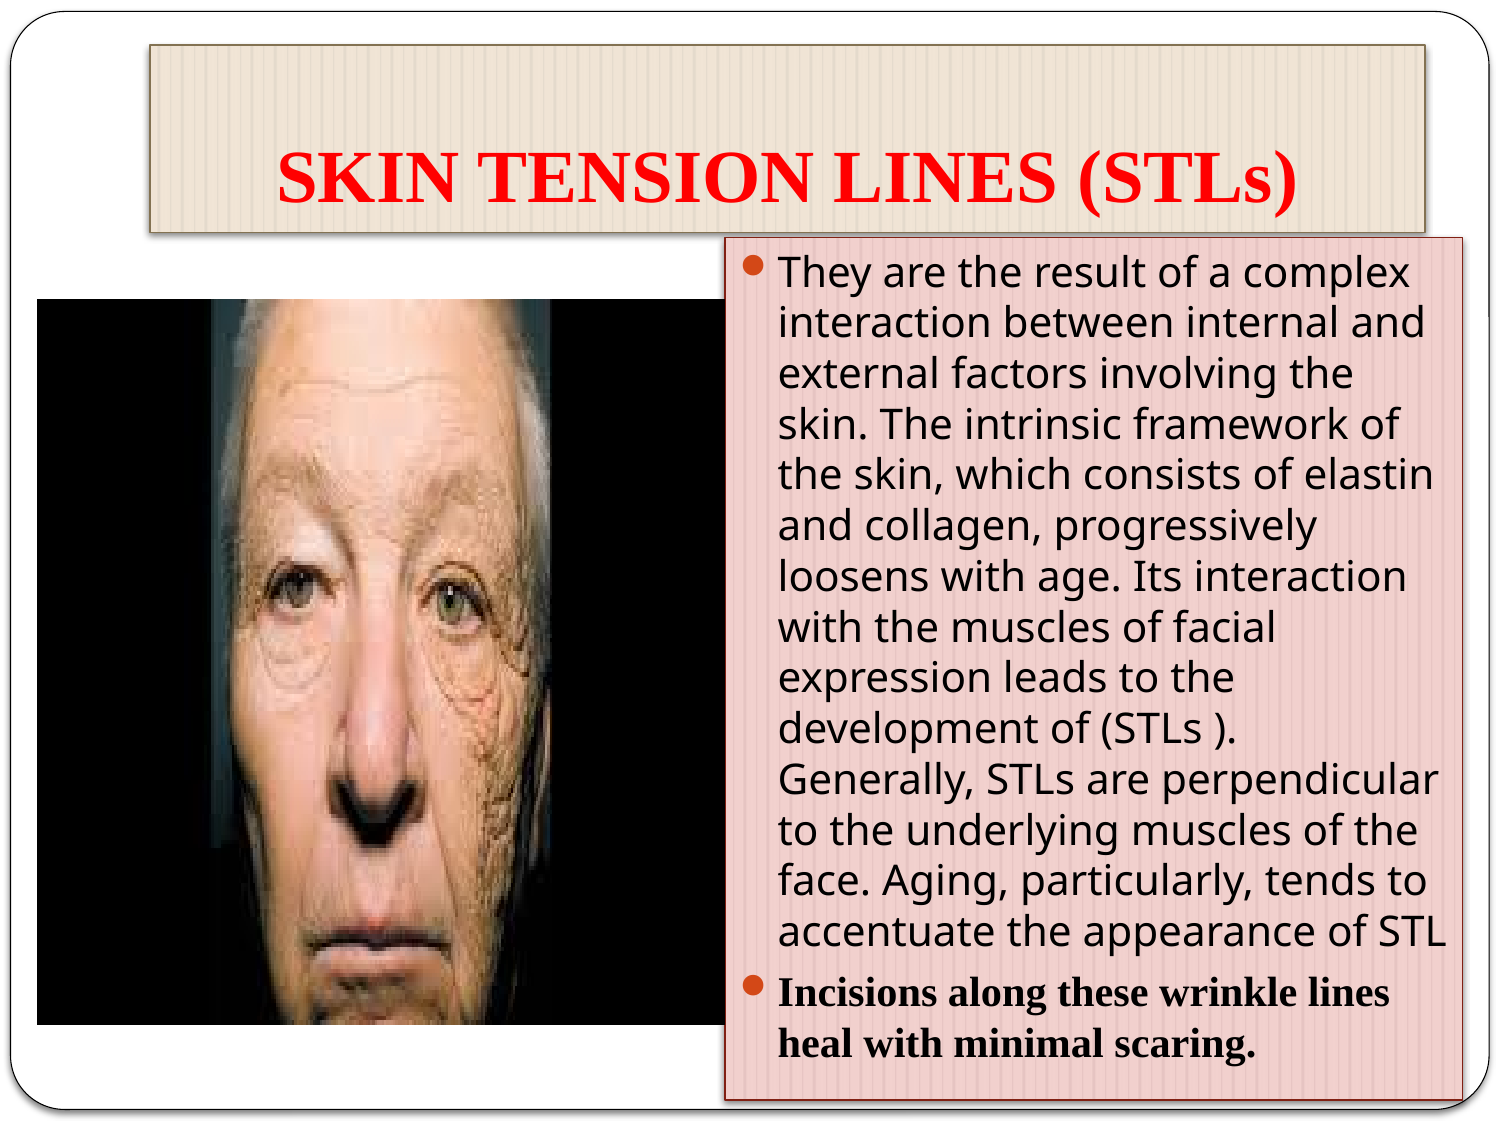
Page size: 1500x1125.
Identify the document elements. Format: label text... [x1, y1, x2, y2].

title SKIN TENSION LINES (STLs) [149, 44, 1426, 233]
picture [37, 299, 726, 1026]
list They are the result of a complex interaction between internal and external factors involving the skin. The intrinsic framework of the skin, which consists of elastin and collagen, progressively loosens with age. Its interaction with the muscles of facial expression leads to the development of (STLs ). Generally, STLs are perpendicular to the underlying muscles of the face. Aging, particularly, tends to accentuate the appearance of STL Incisions along these wrinkle lines heal with minimal scaring. [724, 237, 1463, 1101]
